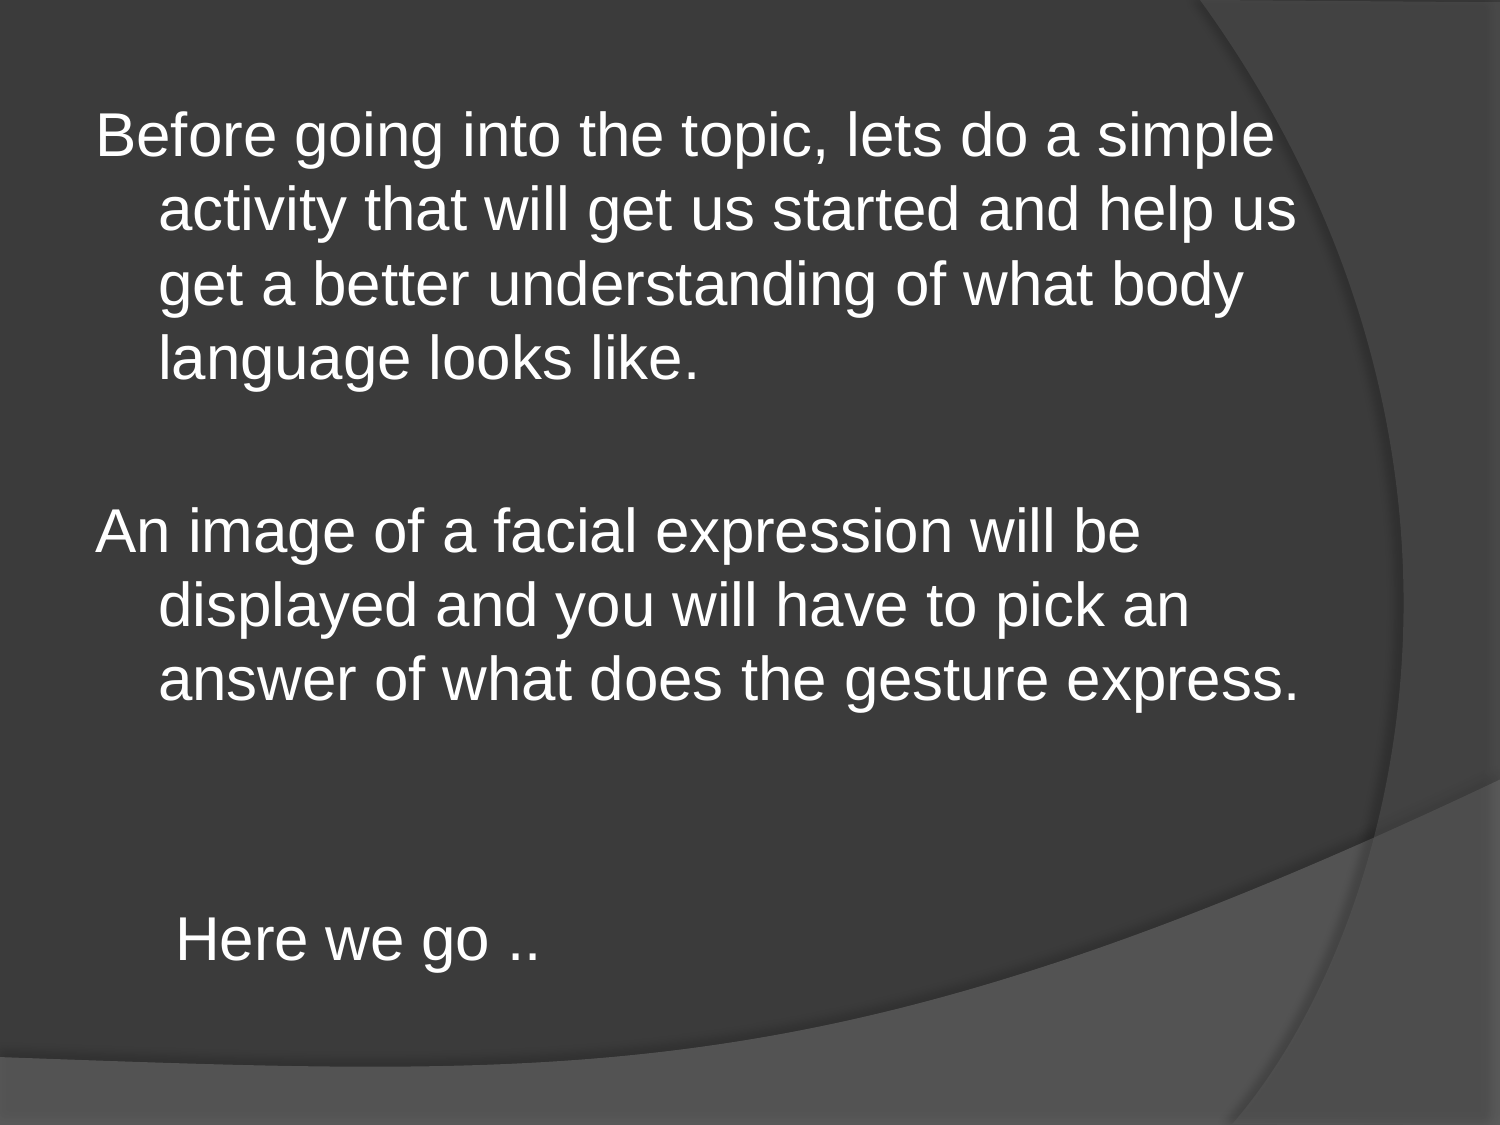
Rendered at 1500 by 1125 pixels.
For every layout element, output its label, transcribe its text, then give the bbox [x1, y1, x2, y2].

list Before going into the topic, lets do a simple activity that will get us started and help us get a better understanding of what body language looks like. An image of a facial expression will be displayed and you will have to pick an answer of what does the gesture express. Here we go .. [75, 87, 1375, 1063]
